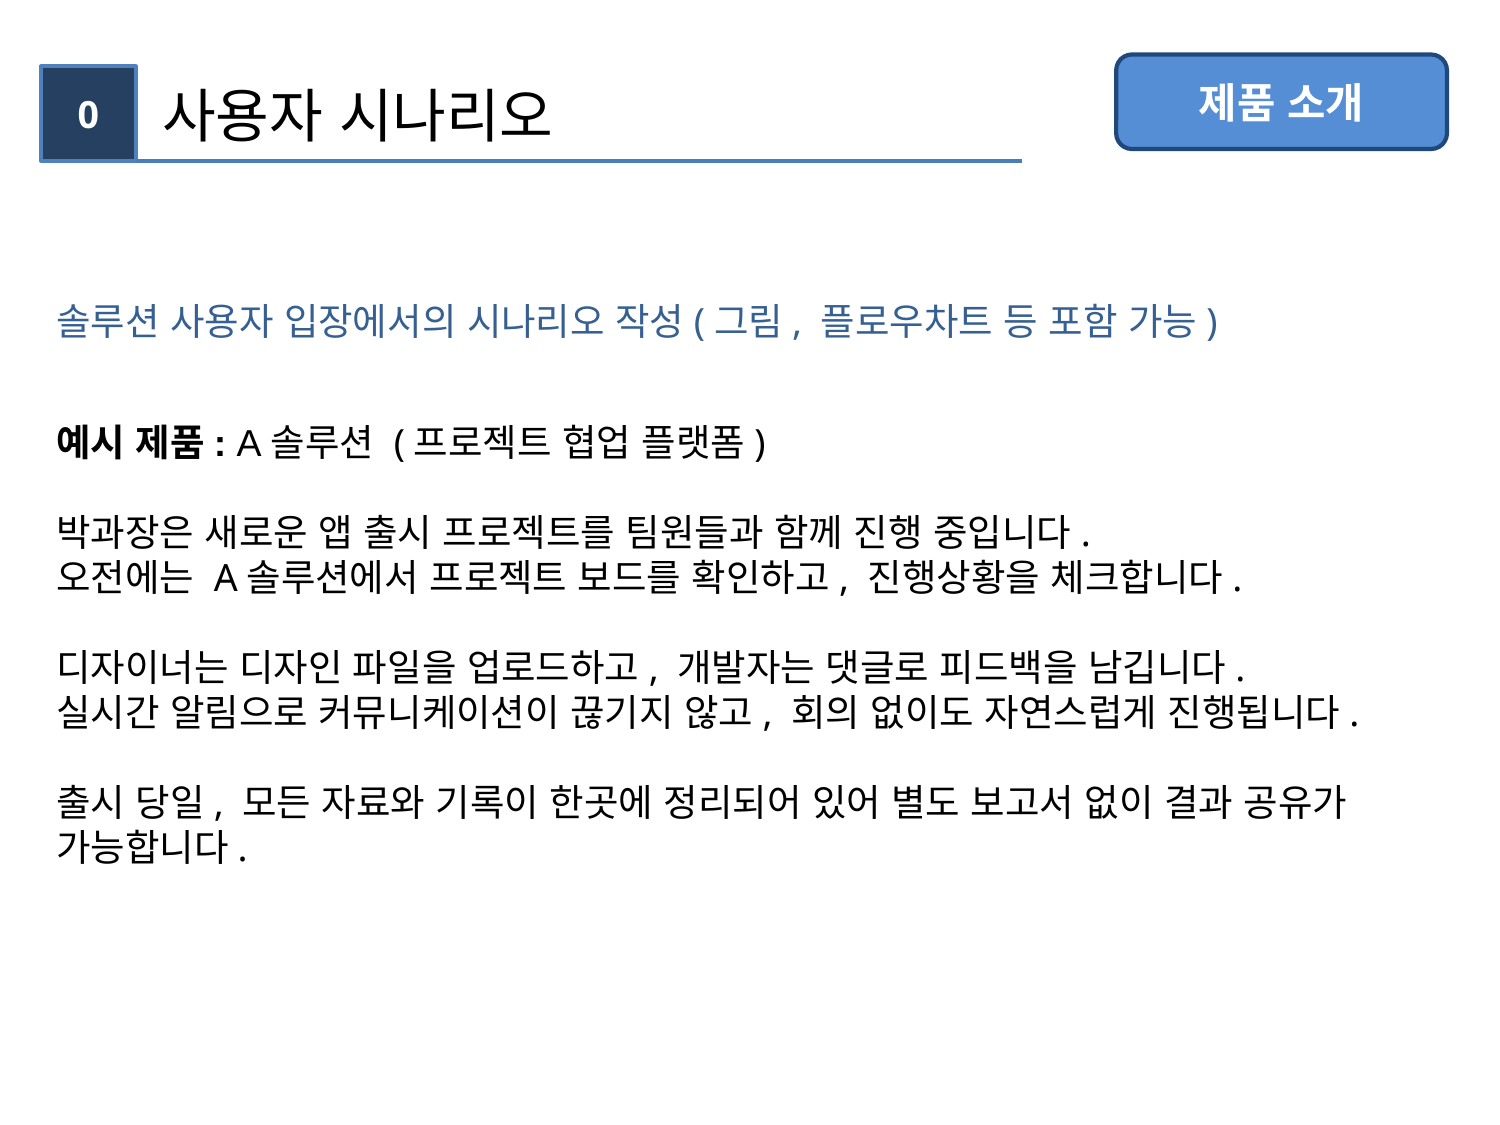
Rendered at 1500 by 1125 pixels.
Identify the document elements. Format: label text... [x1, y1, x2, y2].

text_box 예시 제품: A솔루션 (프로젝트 협업 플랫폼) 박과장은 새로운 앱 출시 프로젝트를 팀원들과 함께 진행 중입니다. 오전에는 A솔루션에서 프로젝트 보드를 확인하고, 진행상황을 체크합니다. 디자이너는 디자인 파일을 업로드하고, 개발자는 댓글로 피드백을 남깁니다. 실시간 알림으로 커뮤니케이션이 끊기지 않고, 회의 없이도 자연스럽게 진행됩니다. 출시 당일, 모든 자료와 기록이 한곳에 정리되어 있어 별도 보고서 없이 결과 공유가 가능합니다. [41, 411, 1471, 877]
text_box 솔루션 사용자 입장에서의 시나리오 작성(그림, 플로우차트 등 포함 가능) [41, 290, 1294, 351]
text_box 제품 소개 [1114, 52, 1450, 152]
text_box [40, 66, 1022, 162]
